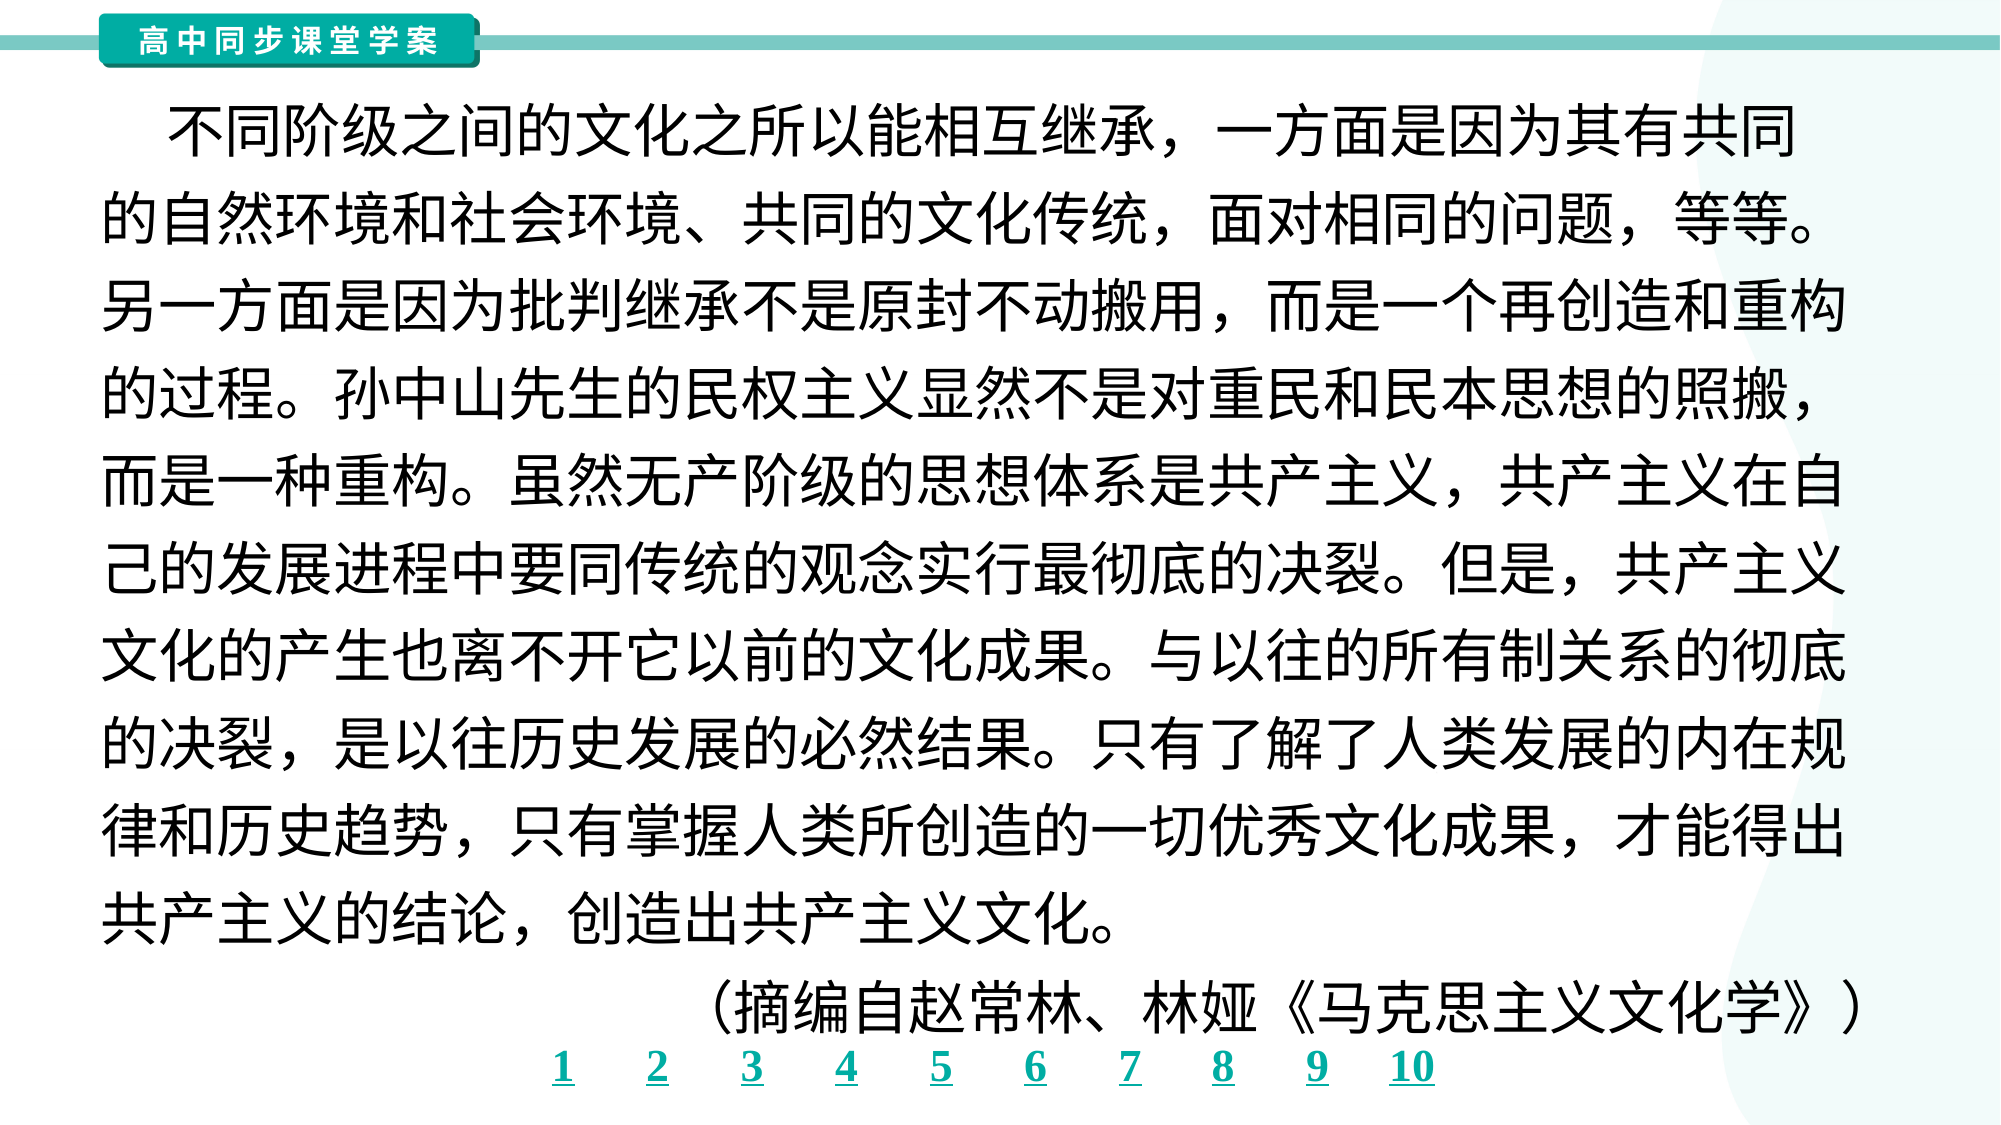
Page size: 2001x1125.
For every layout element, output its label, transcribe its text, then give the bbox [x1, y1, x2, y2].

text_box 不同阶级之间的文化之所以能相互继承，一方面是因为其有共同 的自然环境和社会环境、共同的文化传统，面对相同的问题，等等。 另一方面是因为批判继承不是原封不动搬用，而是一个再创造和重构 的过程。孙中山先生的民权主义显然不是对重民和民本思想的照搬， 而是一种重构。虽然无产阶级的思想体系是共产主义，共产主义在自 己的发展进程中要同传统的观念实行最彻底的决裂。但是，共产主义 文化的产生也离不开它以前的文化成果。与以往的所有制关系的彻底 的决裂，是以往历史发展的必然结果。只有了解了人类发展的内在规 律和历史趋势，只有掌握人类所创造的一切优秀文化成果，才能得出 共产主义的结论，创造出共产主义文化。 （摘编自赵常林、林娅《马克思主义文化学》） [100, 76, 1899, 1042]
picture [0, 0, 2000, 1125]
